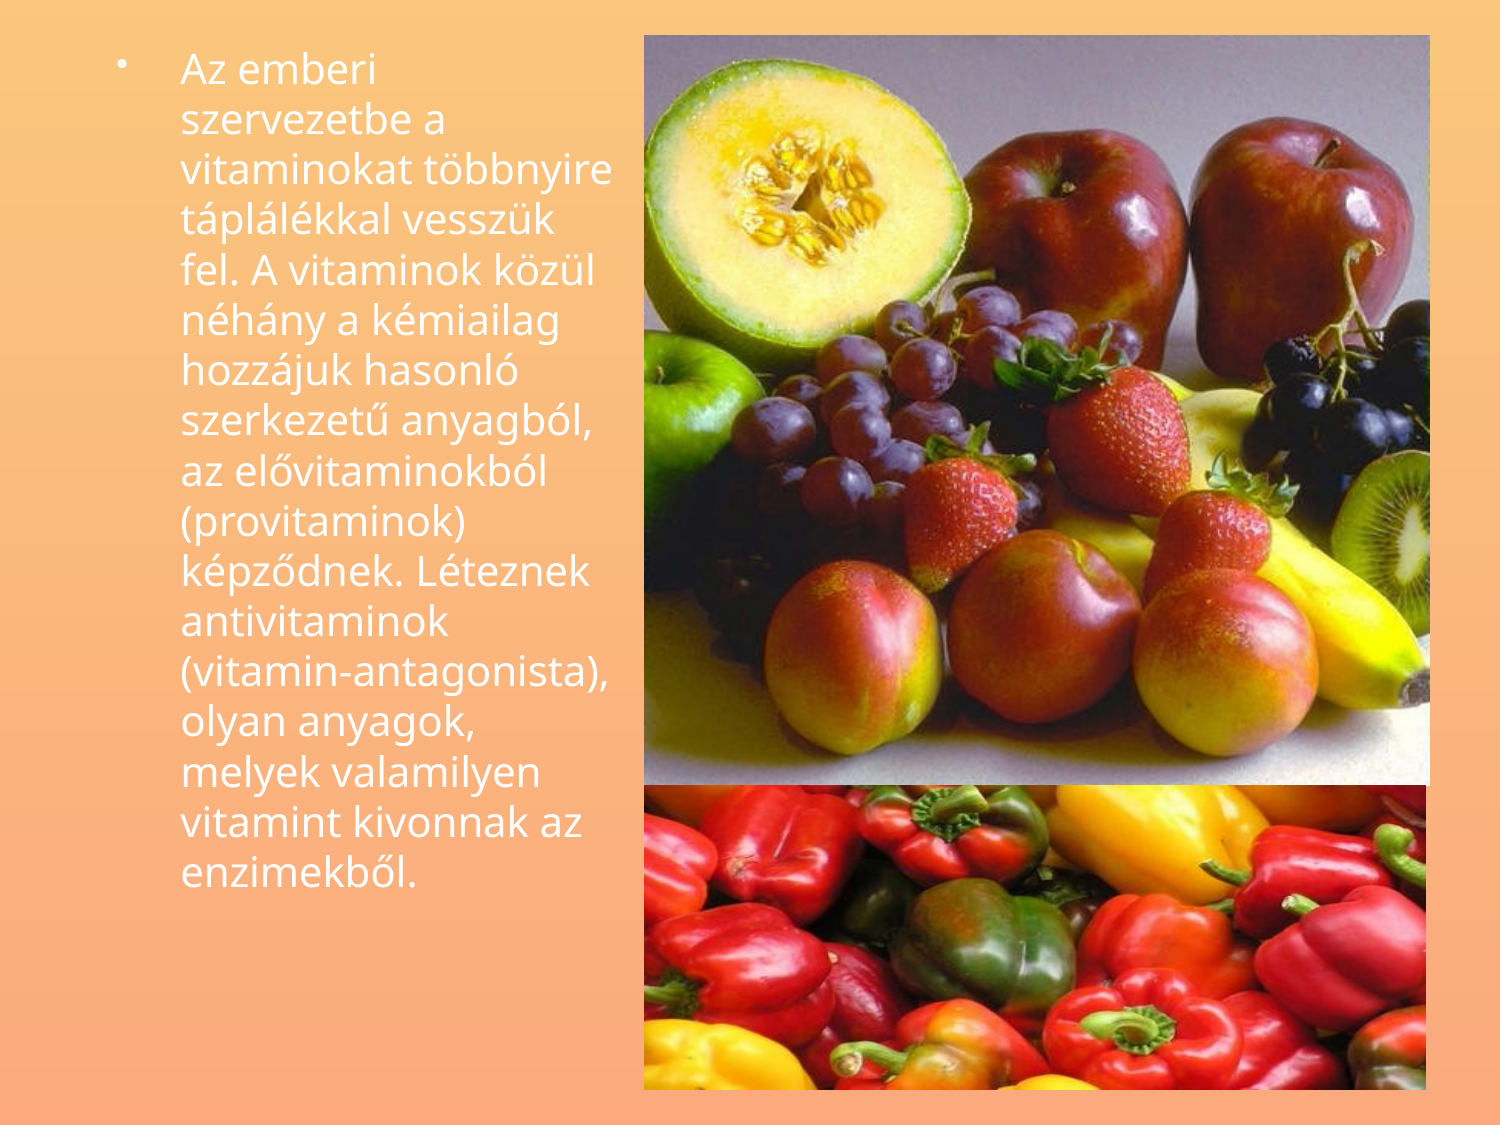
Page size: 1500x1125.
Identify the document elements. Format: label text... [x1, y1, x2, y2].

list Az emberi szervezetbe a vitaminokat többnyire táplálékkal vesszük fel. A vitaminok közül néhány a kémiailag hozzájuk hasonló szerkezetű anyagból, az elővitaminokból (provitaminok) képződnek. Léteznek antivitaminok (vitamin-antagonista), olyan anyagok, melyek valamilyen vitamint kivonnak az enzimekből. [82, 35, 633, 1001]
picture [644, 34, 1430, 1091]
